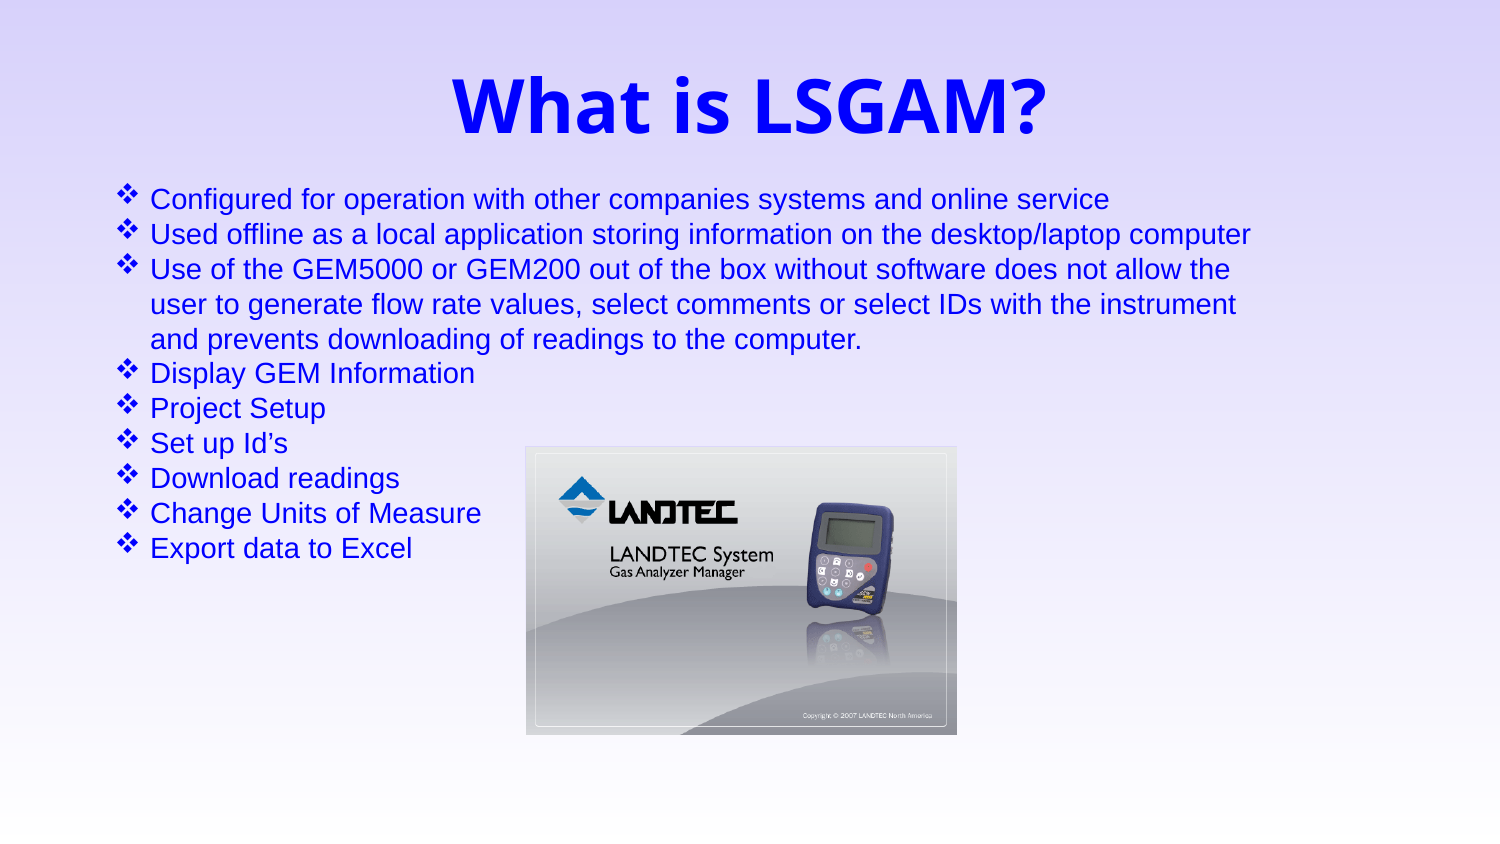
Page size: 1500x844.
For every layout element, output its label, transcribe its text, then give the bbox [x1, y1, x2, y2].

picture [524, 446, 958, 736]
title What is LSGAM? [75, 33, 1425, 175]
text_box Configured for operation with other companies systems and online service Used offline as a local application storing information on the desktop/laptop computer Use of the GEM5000 or GEM200 out of the box without software does not allow the user to generate flow rate values, select comments or select IDs with the instrument and prevents downloading of readings to the computer. Display GEM Information Project Setup Set up Id’s Download readings Change Units of Measure Export data to Excel [99, 172, 1288, 782]
